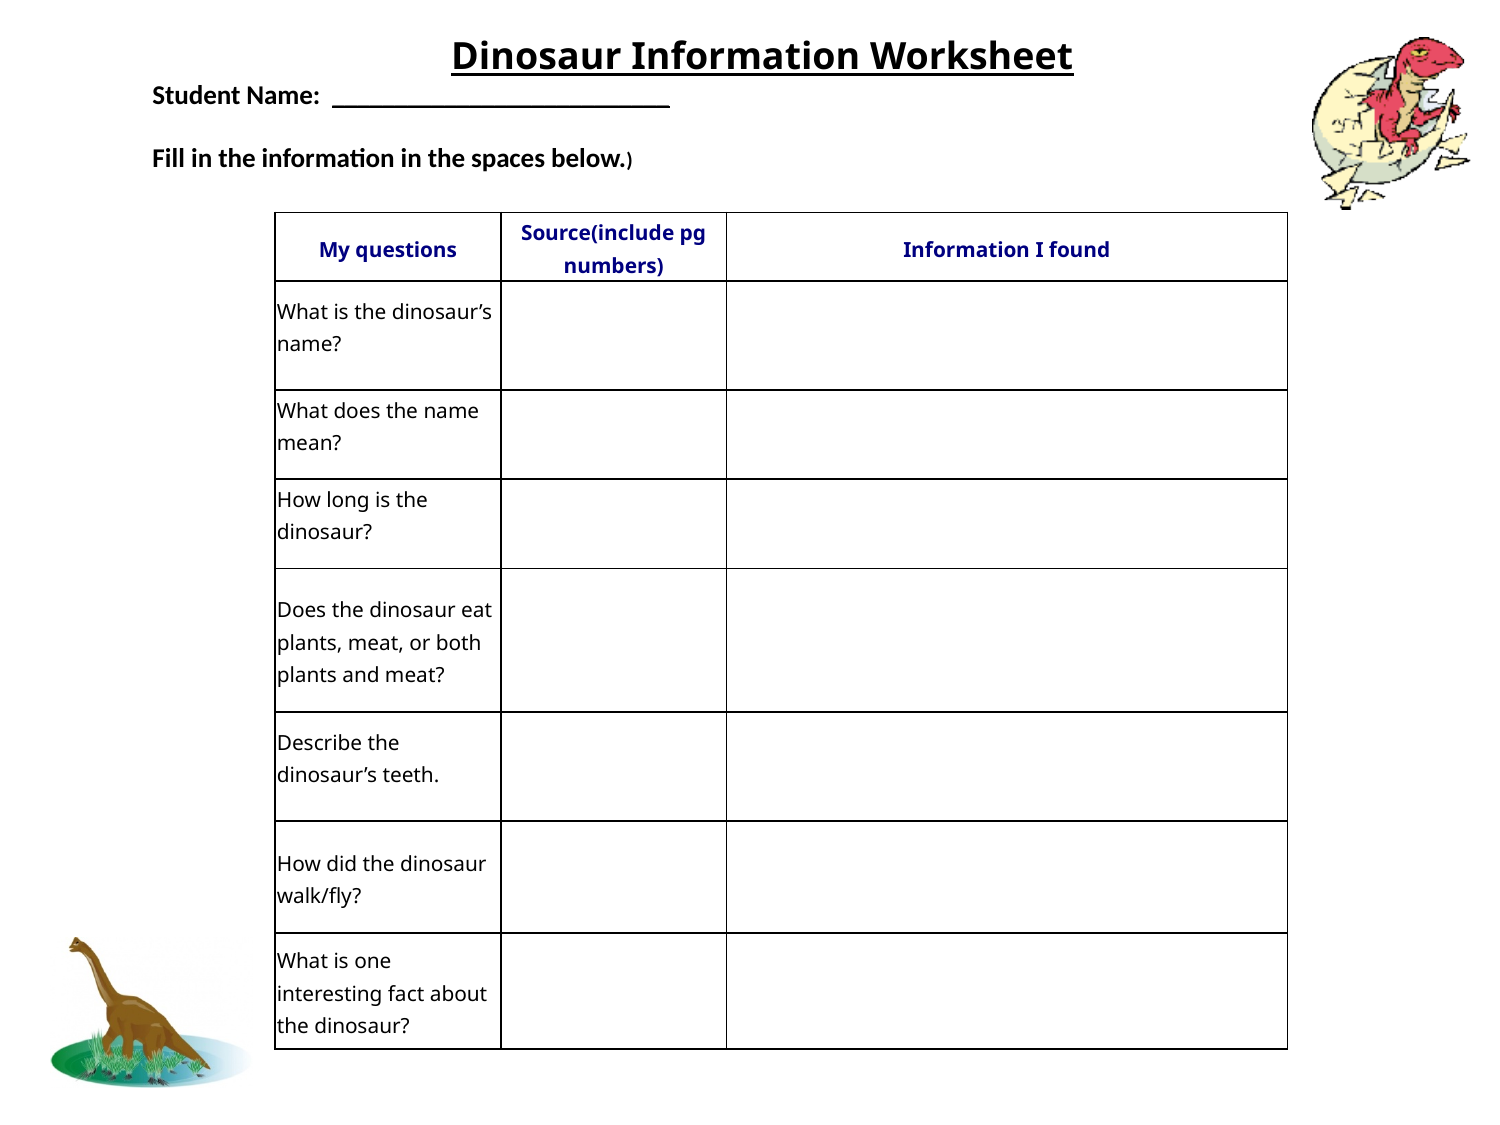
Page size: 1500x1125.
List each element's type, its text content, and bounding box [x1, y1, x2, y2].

table_cell [727, 282, 1287, 389]
picture [49, 937, 253, 1088]
table_cell [727, 822, 1287, 932]
table_cell Describe the dinosaur’s teeth. [276, 713, 500, 820]
table_cell [502, 822, 726, 932]
table_cell How did the dinosaur walk/fly? [276, 822, 500, 932]
table_cell What is one interesting fact about the dinosaur? [276, 934, 500, 1048]
table_cell What does the name mean? [276, 391, 500, 478]
table_cell How long is the dinosaur? [276, 480, 500, 568]
table_header Information I found [727, 225, 1287, 280]
table_cell Does the dinosaur eat plants, meat, or both plants and meat? [276, 569, 500, 711]
table_cell [727, 934, 1287, 1048]
table_header Source(include pg numbers) [502, 225, 726, 280]
table_cell [727, 713, 1287, 820]
table_header My questions [276, 225, 500, 280]
table_cell [502, 480, 726, 568]
table_cell [502, 934, 726, 1048]
table_cell [727, 569, 1287, 711]
table_cell [502, 713, 726, 820]
table_cell [502, 391, 726, 478]
table_cell [502, 282, 726, 389]
table_cell [727, 480, 1287, 568]
table_cell [502, 569, 726, 711]
table_cell What is the dinosaur’s name? [276, 282, 500, 389]
picture [1312, 37, 1474, 210]
text_box Dinosaur Information Worksheet Student Name: ___________________________ Fill in the information in the spaces below.) [137, 25, 1388, 225]
table_cell [727, 391, 1287, 478]
